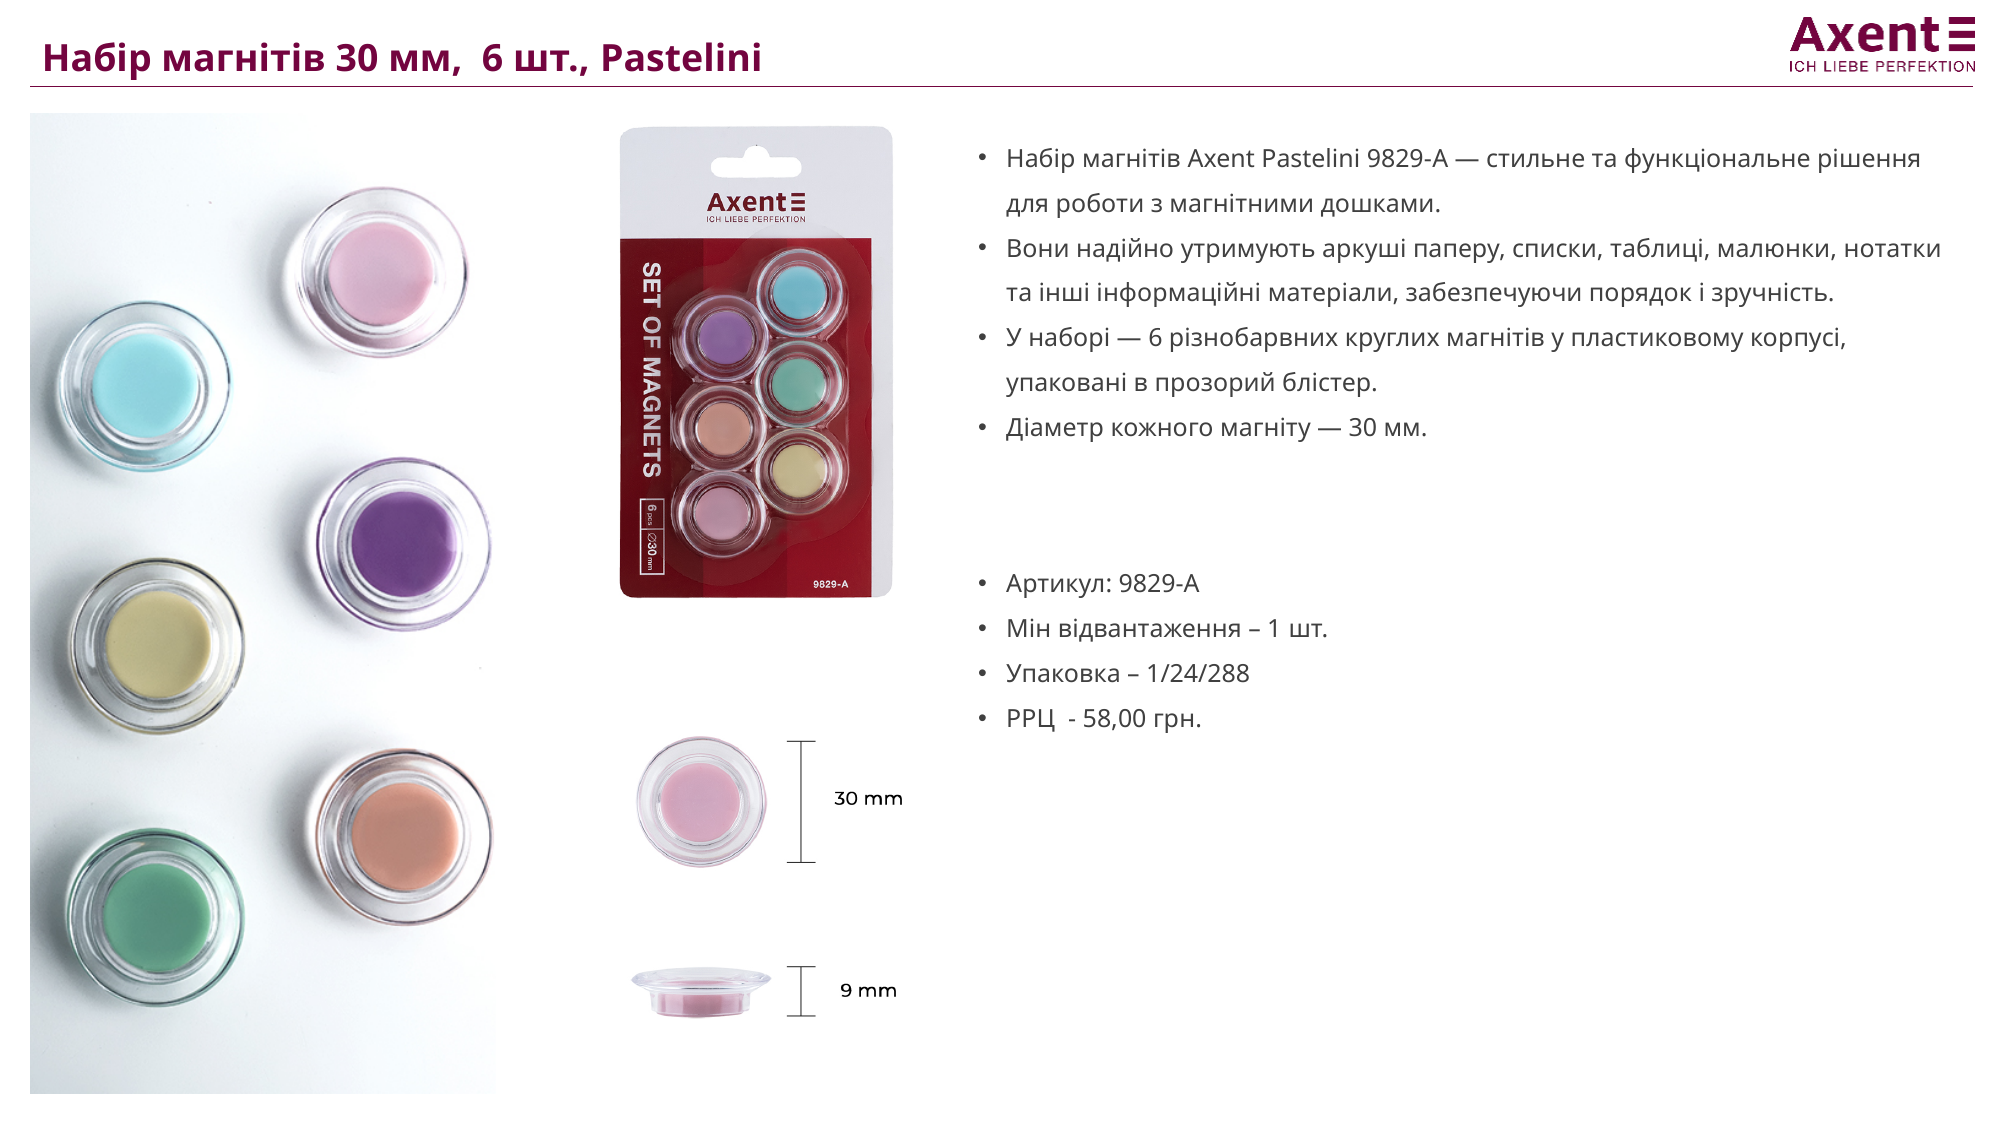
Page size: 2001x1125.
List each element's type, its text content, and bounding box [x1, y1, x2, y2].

text_box Артикул: 9829-А Мін відвантаження – 1 шт. Упаковка – 1/24/288 РРЦ - 58,00 грн. [963, 545, 1757, 740]
picture [610, 124, 905, 600]
picture [30, 113, 496, 1095]
text_box Набір магнітів Axent Pastelini 9829-А — стильне та функціональне рішення для роботи з магнітними дошками. Вони надійно утримують аркуші паперу, списки, таблиці, малюнки, нотатки та інші інформаційні матеріали, забезпечуючи порядок і зручність. У наборі — 6 різнобарвних круглих магнітів у пластиковому корпусі, упаковані в прозорий блістер. Діаметр кожного магніту — 30 мм. [963, 120, 1964, 449]
picture [1790, 17, 1975, 73]
picture [564, 672, 986, 1095]
text_box Набір магнітів 30 мм, 6 шт., Pastelini [27, 4, 1812, 87]
